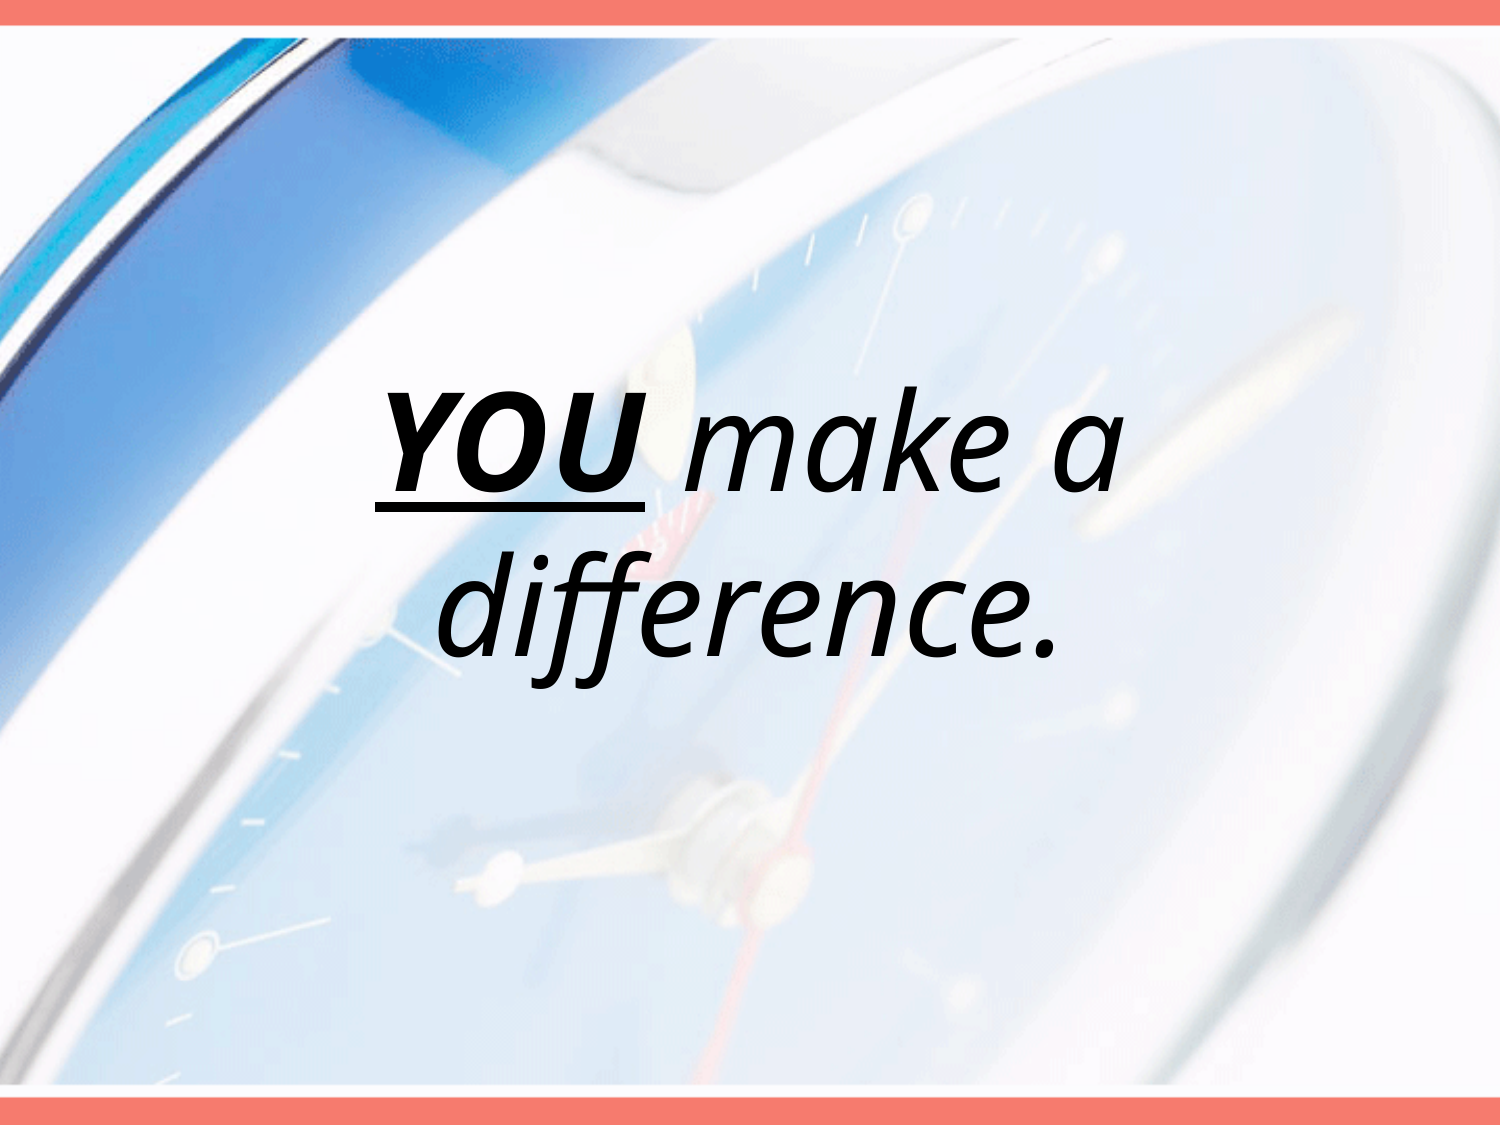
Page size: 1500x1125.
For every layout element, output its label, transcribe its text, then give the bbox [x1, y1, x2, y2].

title YOU make a difference. [187, 187, 1315, 851]
picture [0, 0, 1500, 1125]
